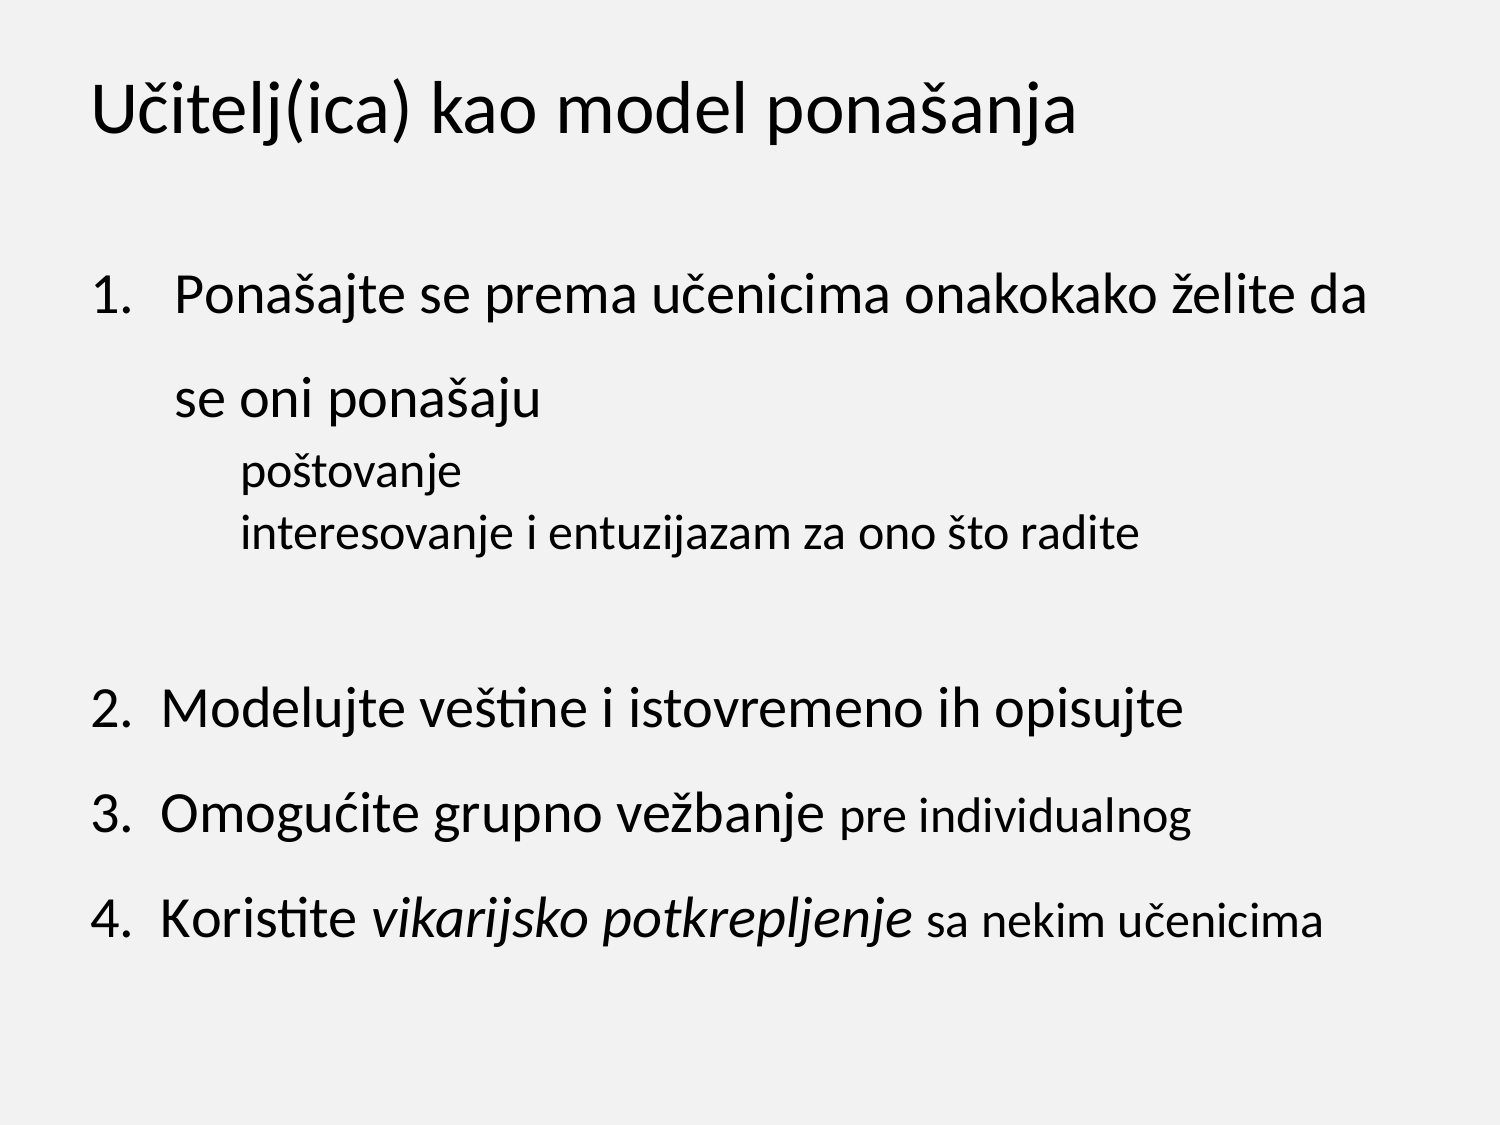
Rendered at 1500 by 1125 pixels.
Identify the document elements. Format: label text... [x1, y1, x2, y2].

title Učitelj(ica) kao model ponašanja [75, 45, 1425, 163]
list Ponašajte se prema učenicima onakokako želite da se oni ponašaju poštovanje interesovanje i entuzijazam za ono što radite 2. Modelujte veštine i istovremeno ih opisujte 3. Omogućite grupno vežbanje pre individualnog 4. Koristite vikarijsko potkrepljenje sa nekim učenicima [75, 212, 1425, 1005]
